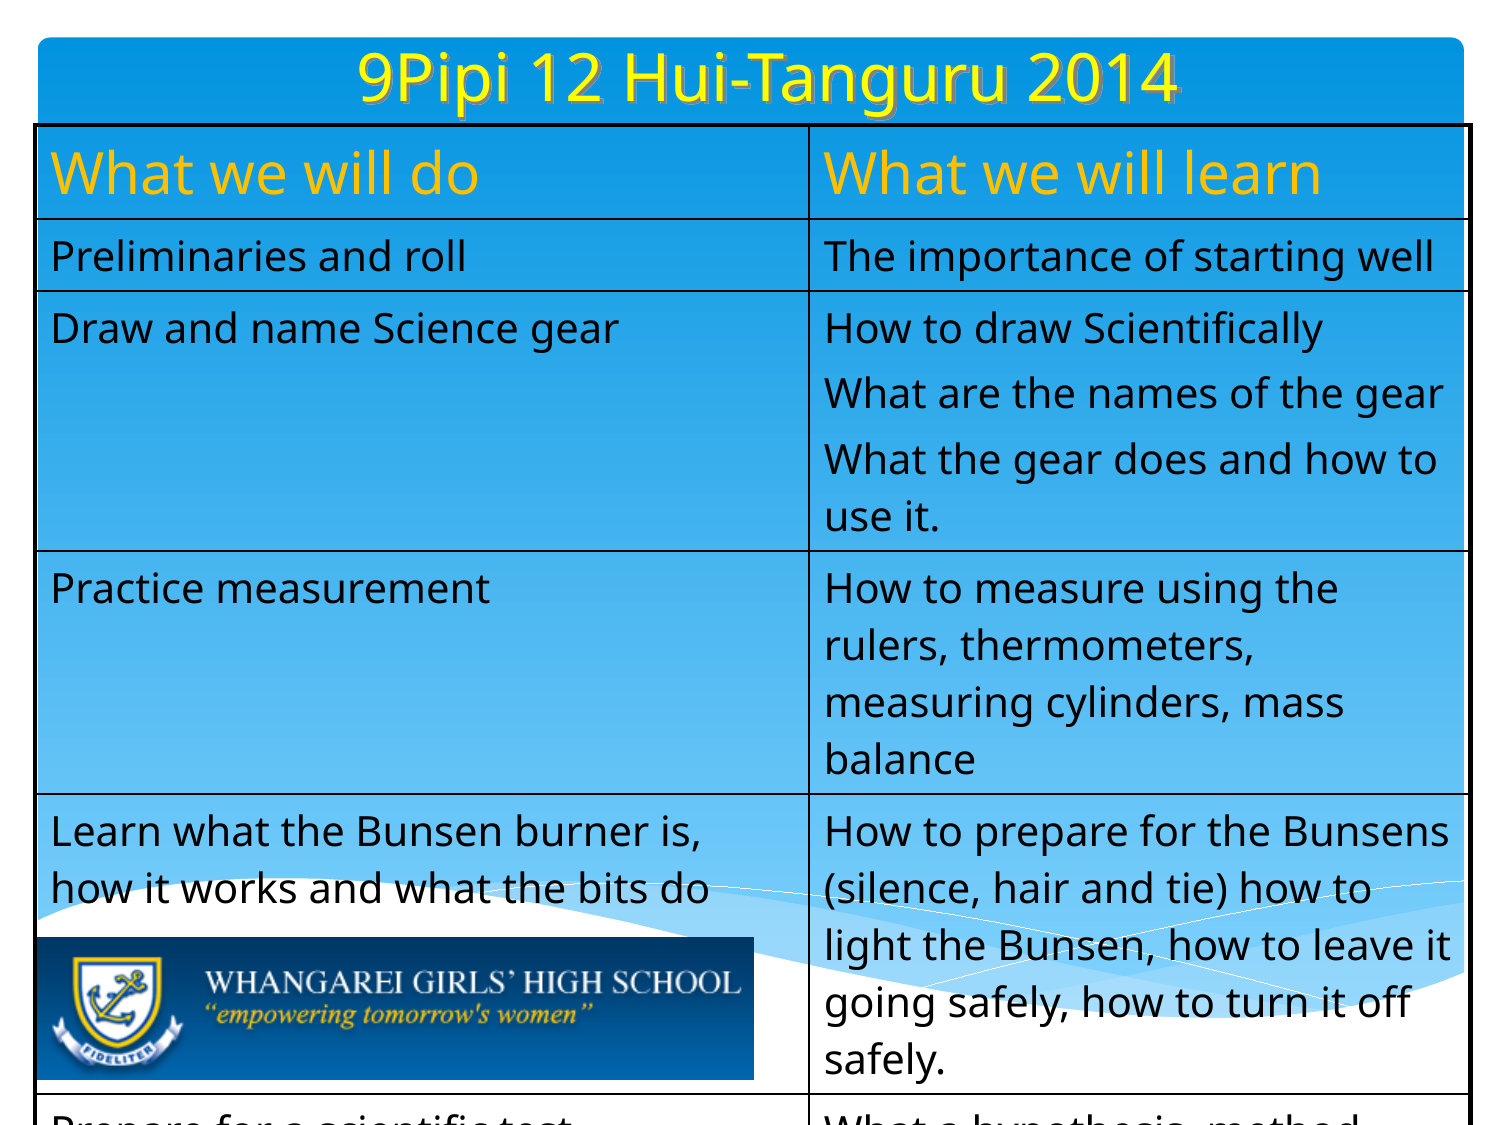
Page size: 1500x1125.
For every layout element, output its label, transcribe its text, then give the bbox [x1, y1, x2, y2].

table_cell Learn what the Bunsen burner is, how it works and what the bits do [37, 795, 808, 1093]
text_box 9Pipi 12 Hui-Tanguru 2014 [162, 24, 1375, 123]
table_cell What a hypothesis, method, results, conclusion all are [810, 1095, 1468, 1125]
table_header What we will do [37, 127, 808, 218]
table_cell Practice measurement [37, 552, 808, 793]
table_cell Draw and name Science gear [37, 292, 808, 550]
picture [37, 937, 754, 1080]
table_cell Preliminaries and roll [37, 220, 808, 290]
table_cell The importance of starting well [810, 220, 1468, 290]
table_header What we will learn [810, 127, 1468, 218]
table_cell How to prepare for the Bunsens (silence, hair and tie) how to light the Bunsen, how to leave it going safely, how to turn it off safely. [810, 795, 1468, 1093]
table_cell How to measure using the rulers, thermometers, measuring cylinders, mass balance [810, 552, 1468, 793]
table_cell How to draw Scientifically What are the names of the gear What the gear does and how to use it. [810, 292, 1468, 550]
table_cell Prepare for a scientific test [37, 1095, 808, 1125]
